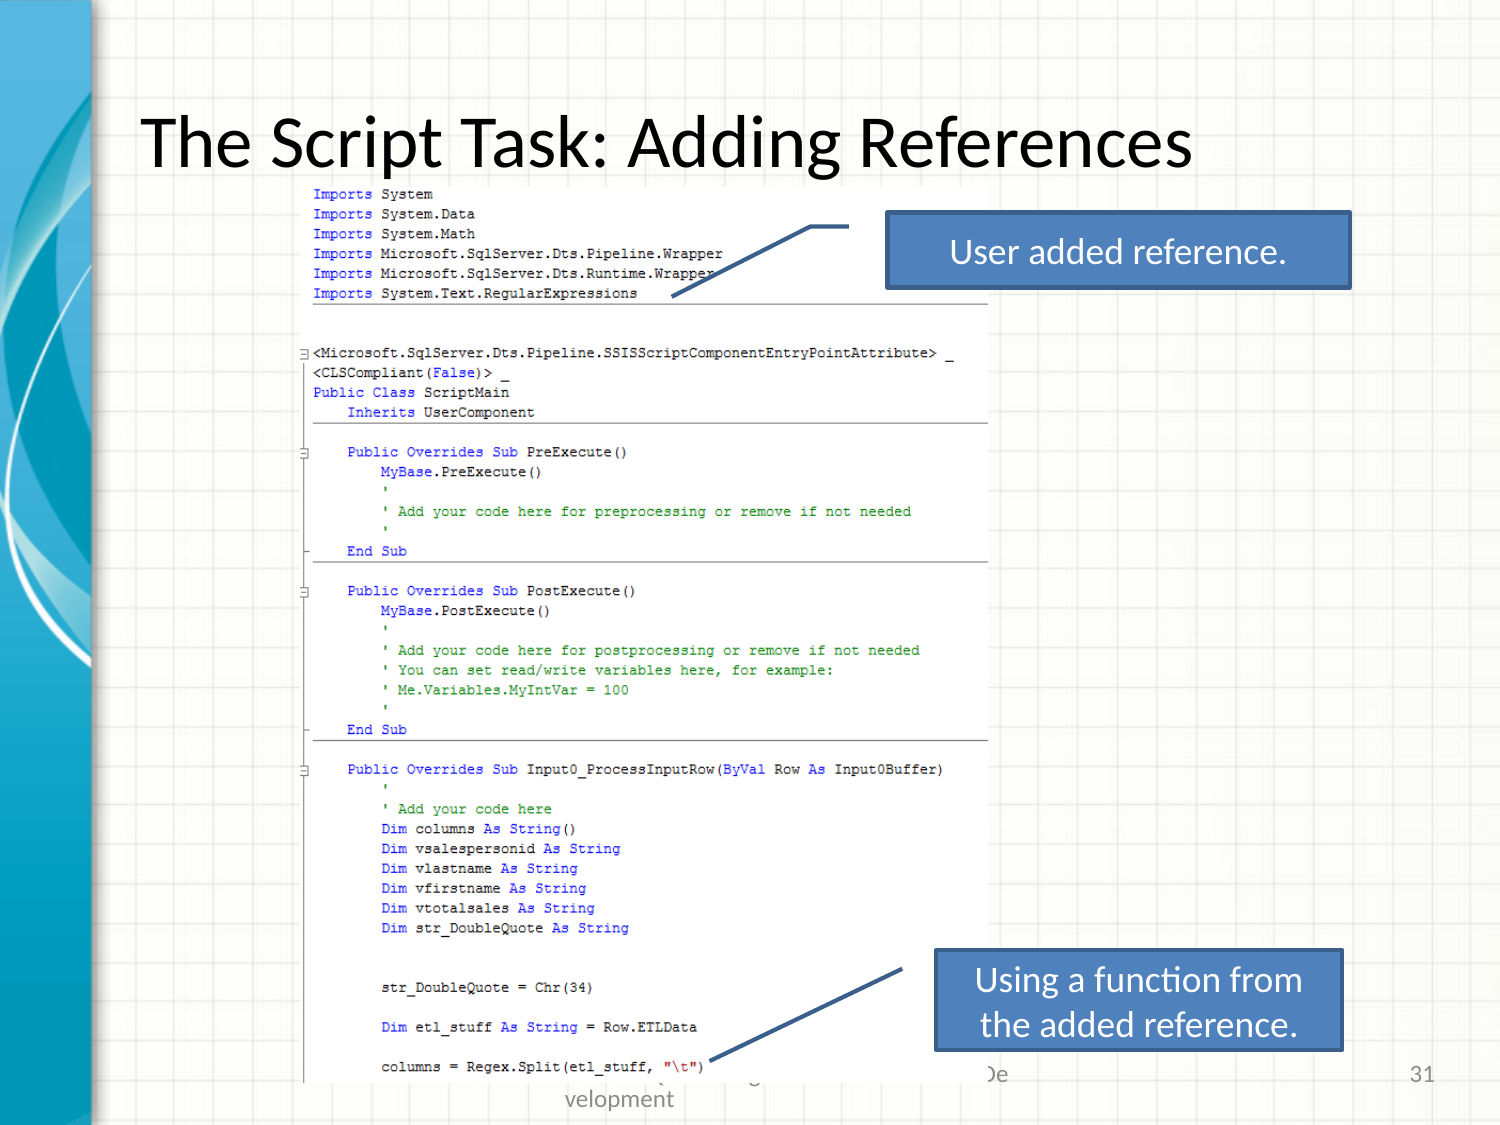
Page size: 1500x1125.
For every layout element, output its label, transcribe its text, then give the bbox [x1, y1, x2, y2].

picture [0, 0, 1500, 1125]
text_box User added reference. [991, 210, 1352, 290]
title The Script Task: Adding References [125, 44, 1450, 232]
footer Power SQL: Getting the Most Out of SSIS Development [549, 1052, 1025, 1103]
slide_number 31 [1100, 1042, 1450, 1103]
text_box Using a function from the added reference. [991, 948, 1344, 1052]
